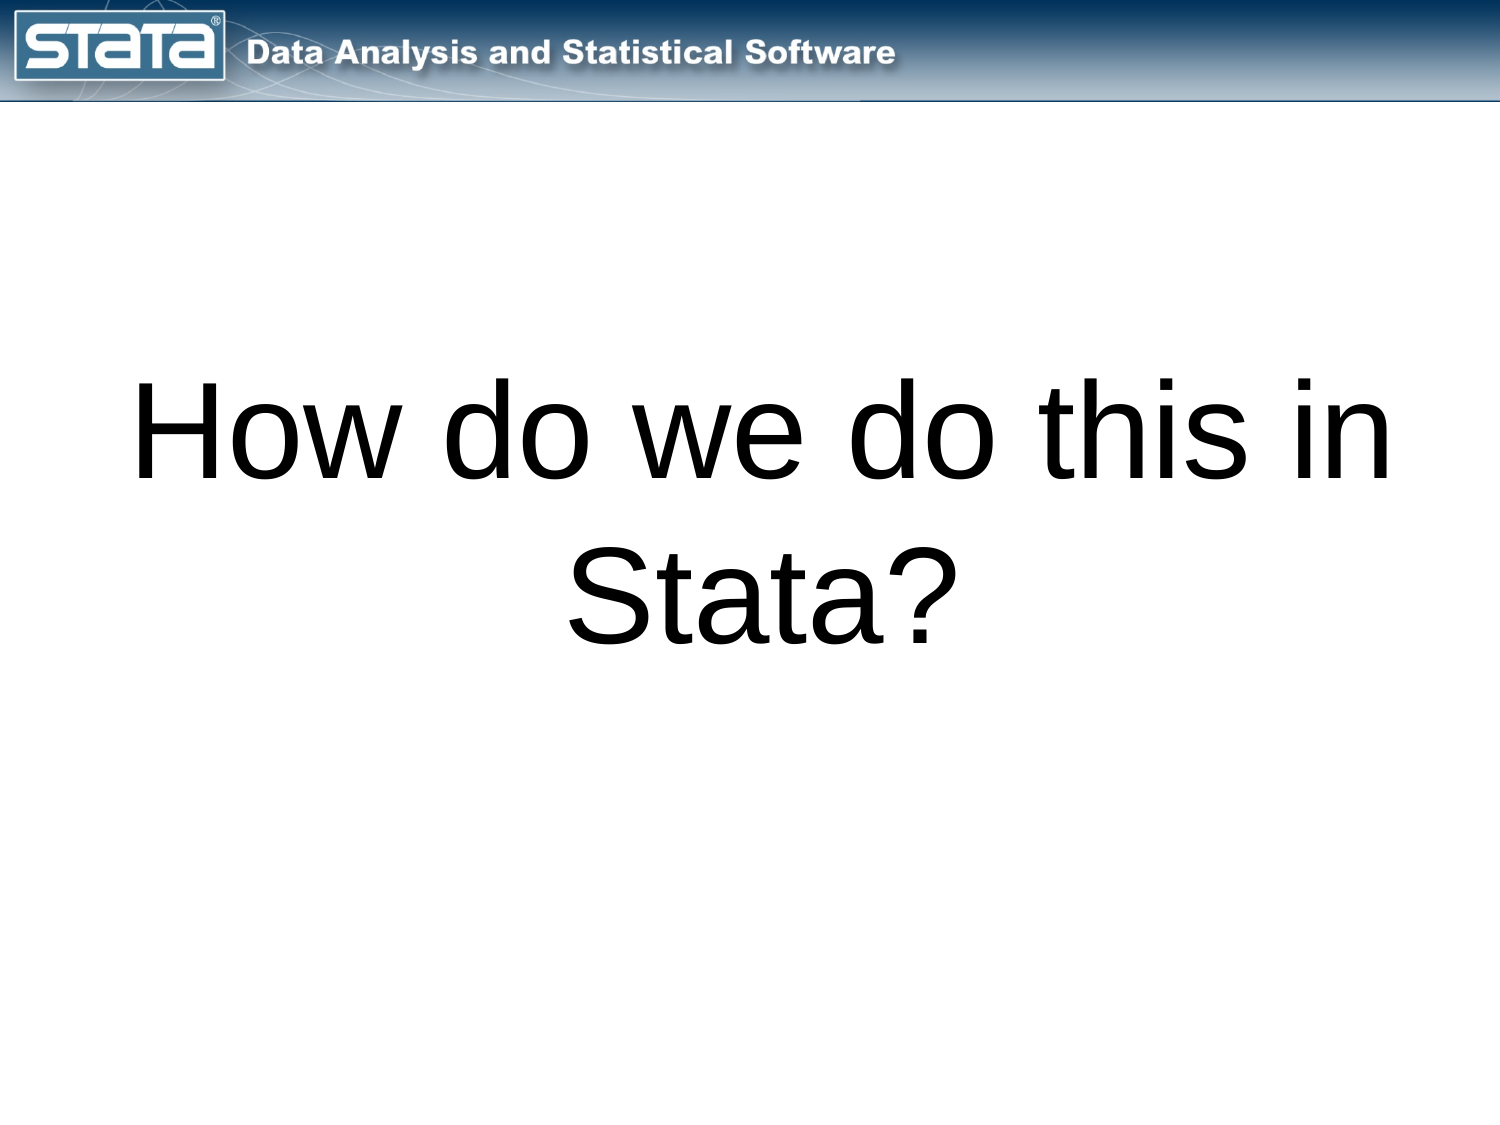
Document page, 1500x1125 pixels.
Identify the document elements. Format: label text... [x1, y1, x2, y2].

picture [0, 0, 1500, 102]
title How do we do this in Stata? [87, 412, 1438, 600]
